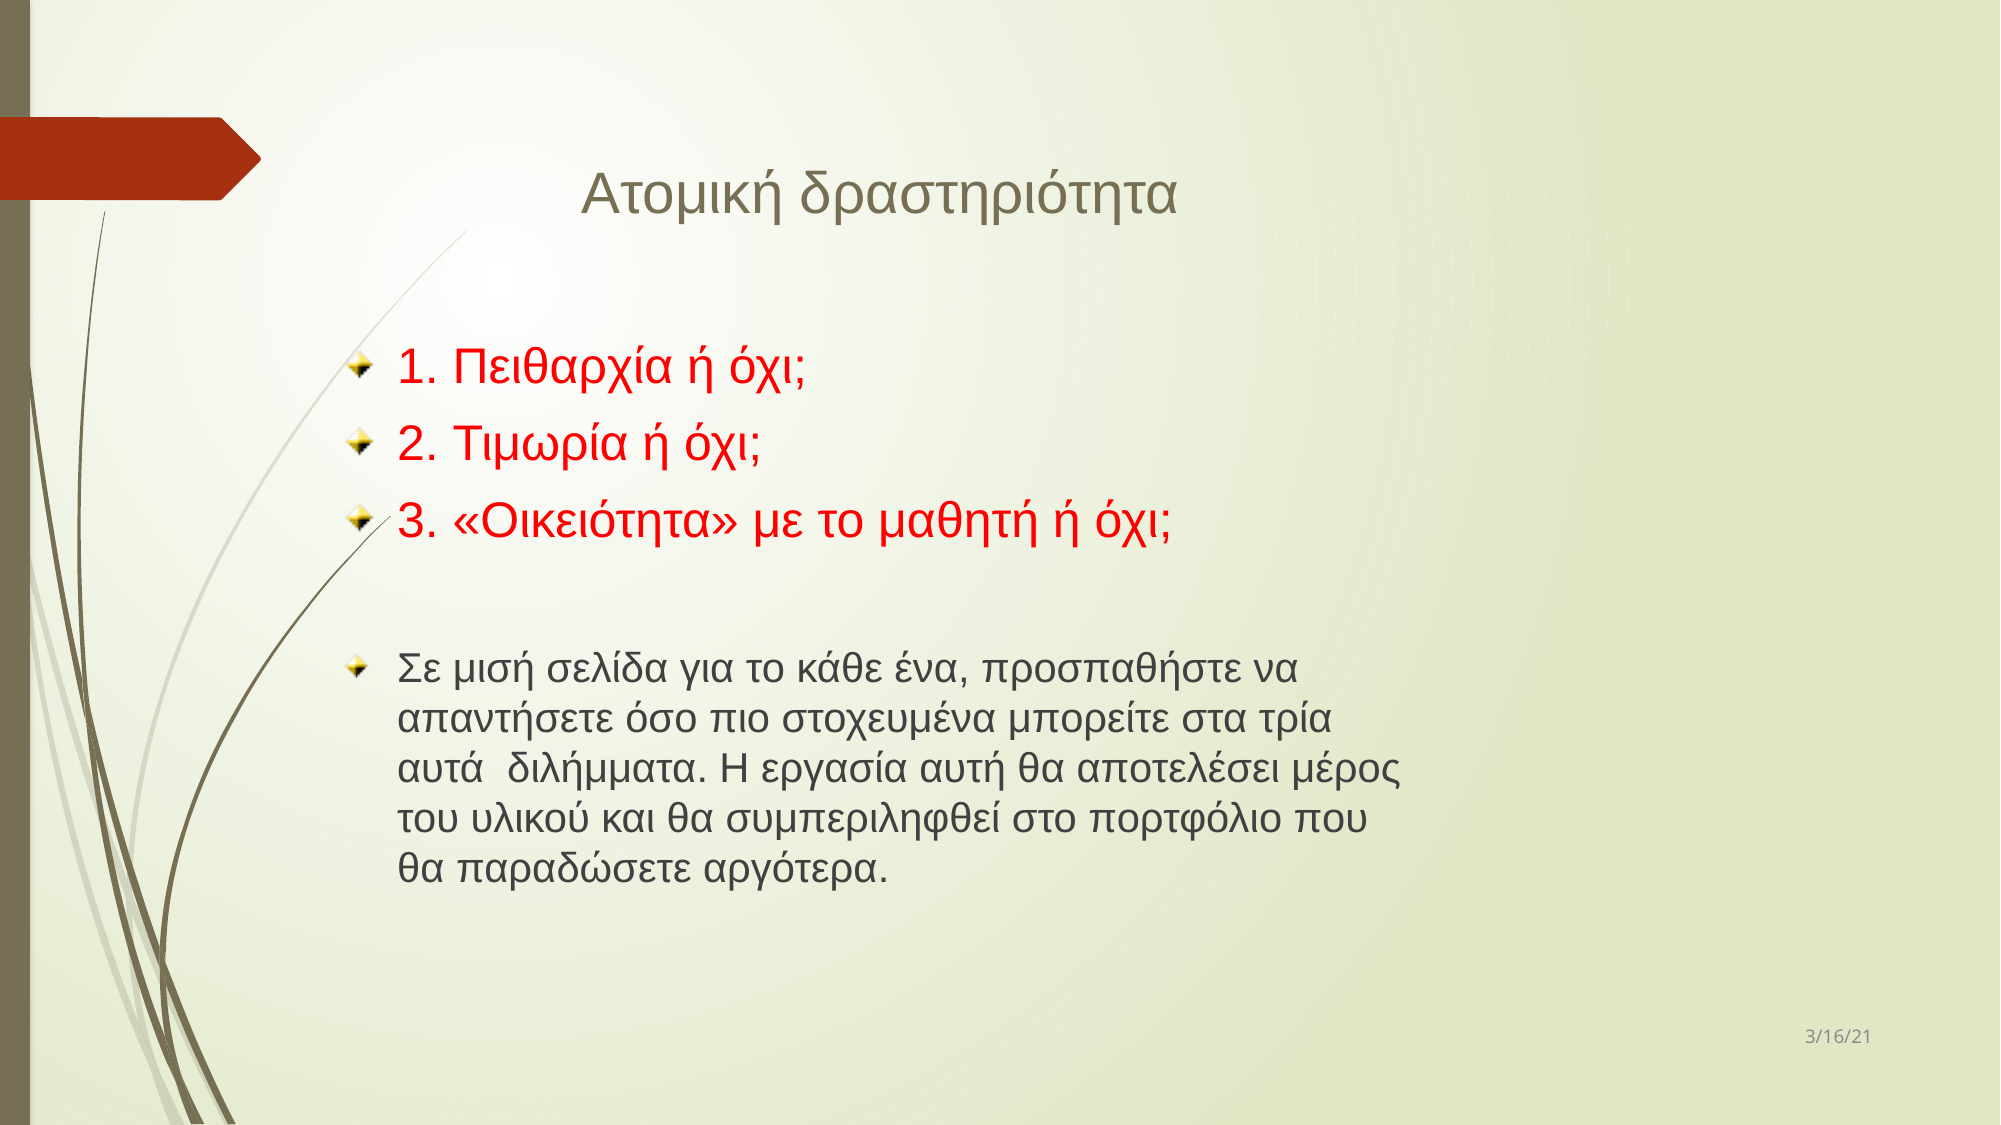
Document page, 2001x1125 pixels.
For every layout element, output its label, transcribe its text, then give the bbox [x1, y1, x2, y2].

list 1. Πειθαρχία ή όχι; 2. Τιμωρία ή όχι; 3. «Οικειότητα» με το μαθητή ή όχι; Σε μισή σελίδα για το κάθε ένα, προσπαθήστε να απαντήσετε όσο πιο στοχευμένα μπορείτε στα τρία αυτά διλήμματα. Η εργασία αυτή θα αποτελέσει μέρος του υλικού και θα συμπεριληφθεί στο πορτφόλιο που θα παραδώσετε αργότερα. [326, 326, 1437, 992]
picture [341, 650, 371, 681]
picture [341, 423, 377, 459]
title Ατομική δραστηριότητα [324, 73, 1437, 233]
picture [341, 346, 377, 382]
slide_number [1699, 1005, 1888, 1067]
picture [341, 499, 377, 535]
